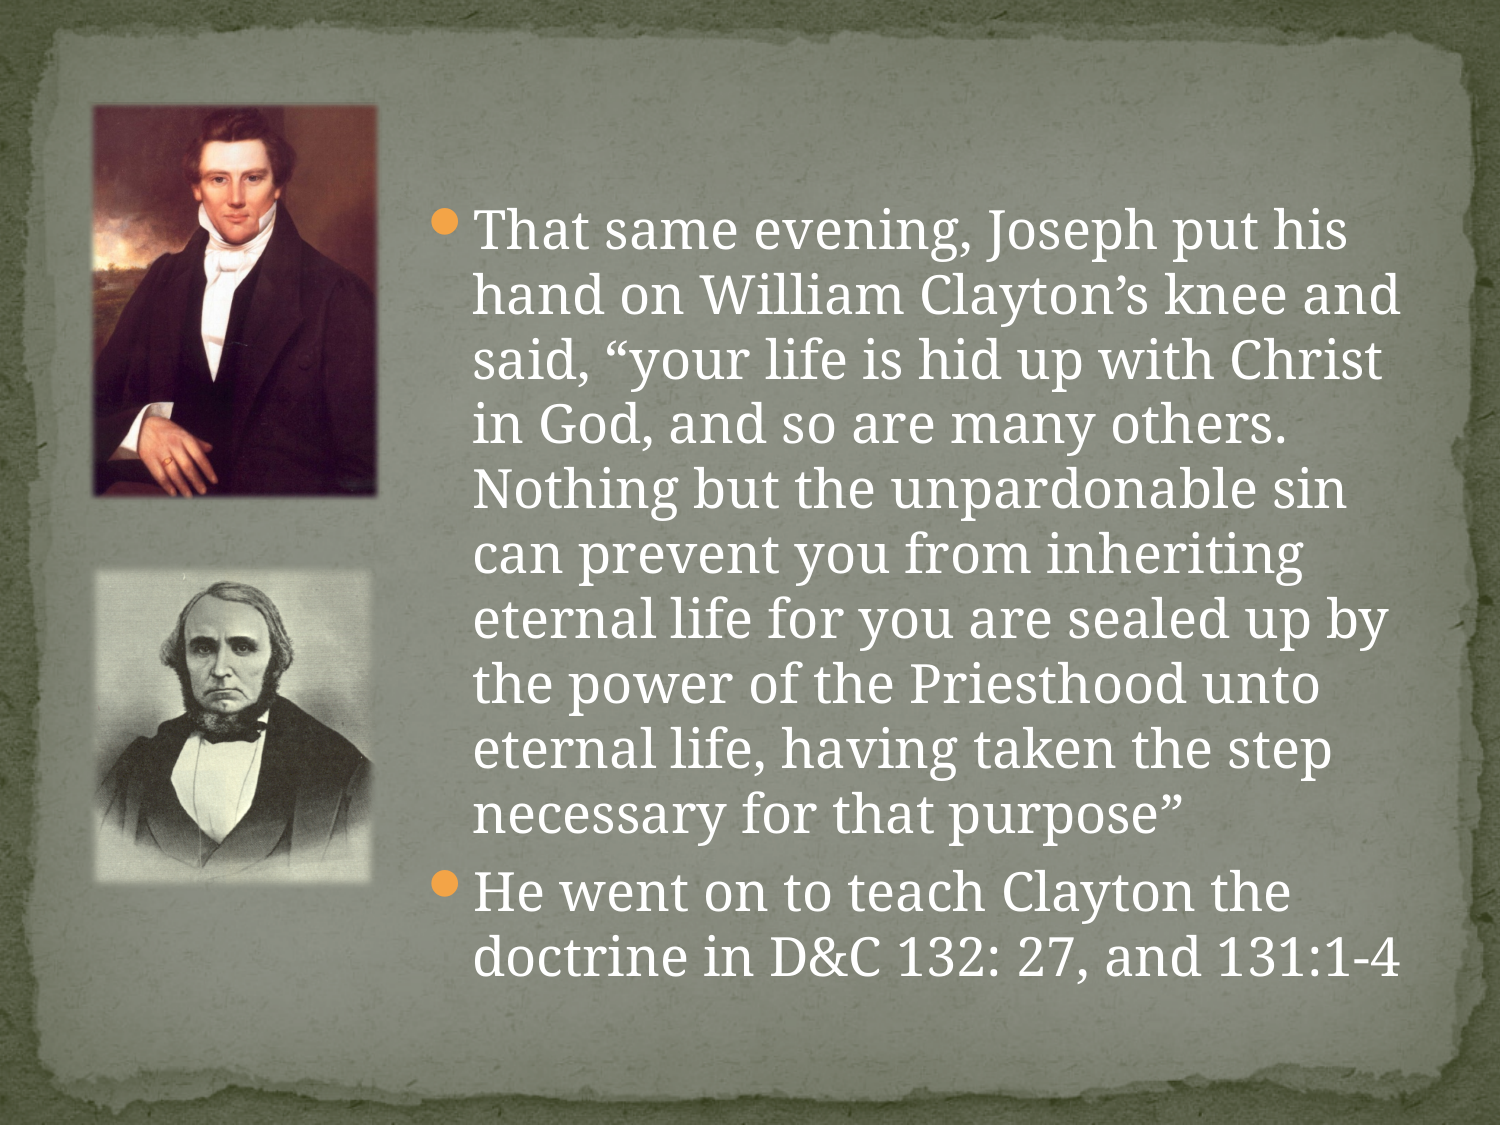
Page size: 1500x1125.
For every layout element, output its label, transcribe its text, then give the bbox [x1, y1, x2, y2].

list That same evening, Joseph put his hand on William Clayton’s knee and said, “your life is hid up with Christ in God, and so are many others. Nothing but the unpardonable sin can prevent you from inheriting eternal life for you are sealed up by the power of the Priesthood unto eternal life, having taken the step necessary for that purpose” He went on to teach Clayton the doctrine in D&C 132: 27, and 131:1-4 [412, 187, 1426, 1001]
picture [89, 101, 382, 502]
picture [89, 564, 378, 890]
